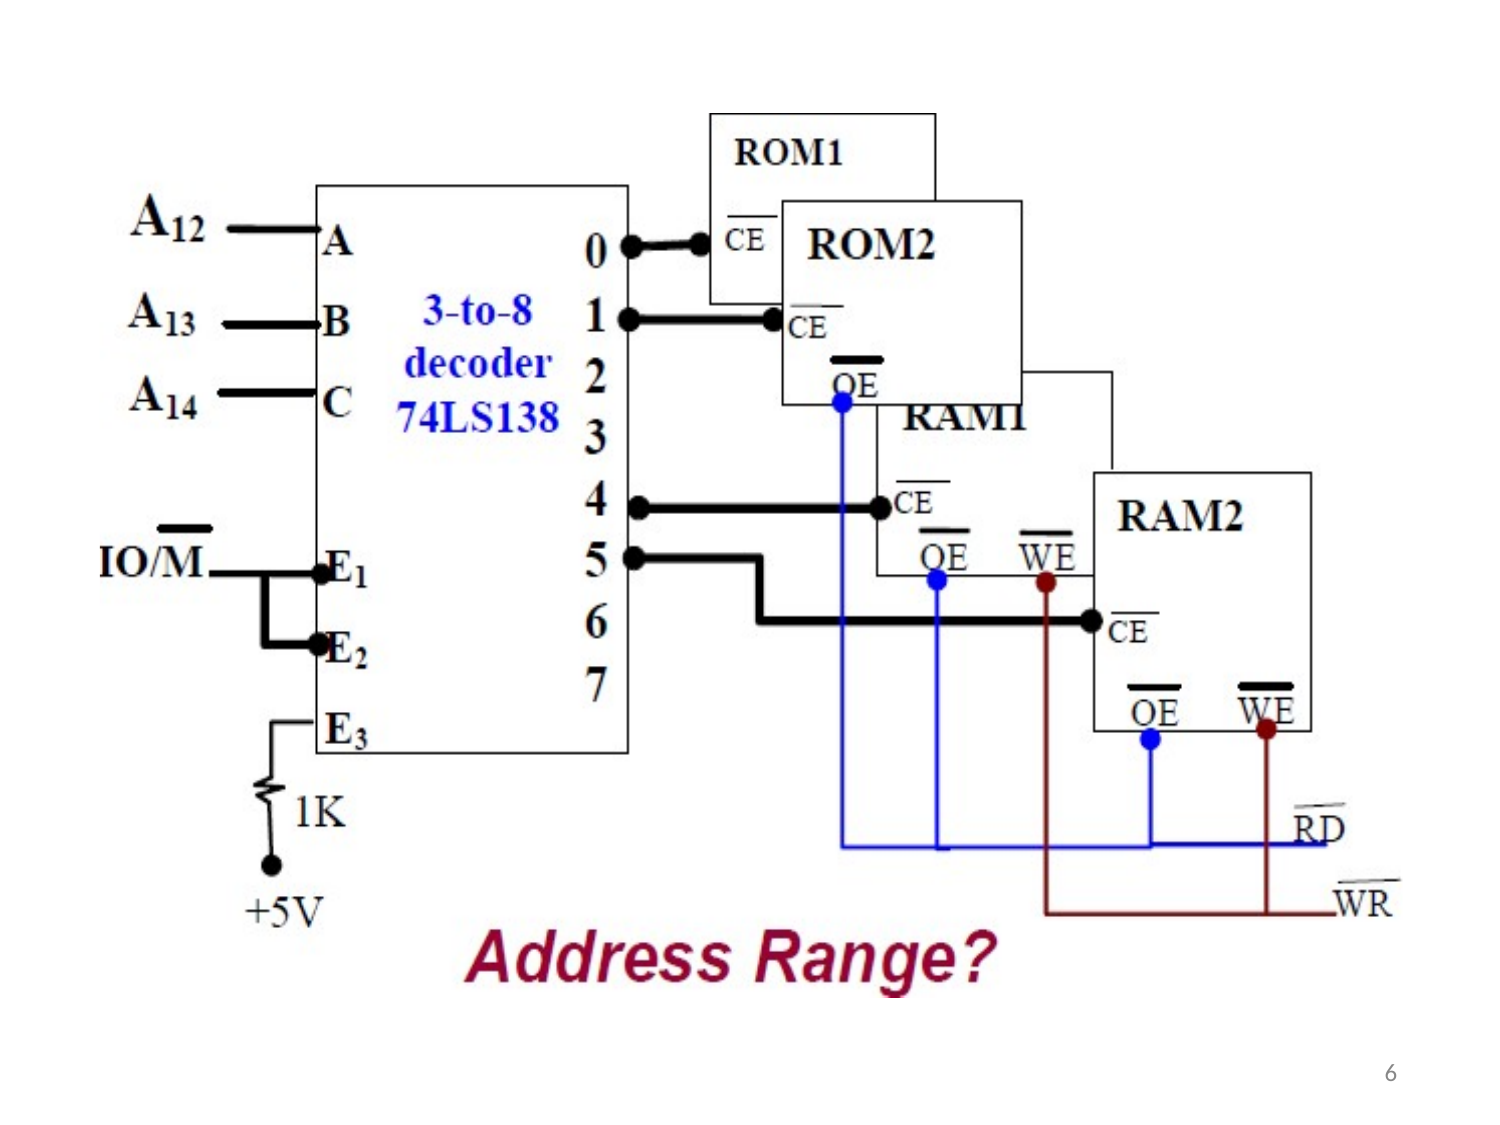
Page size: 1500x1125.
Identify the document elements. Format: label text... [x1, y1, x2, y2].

text_box [99, 113, 1403, 998]
slide_number 10 [1380, 1060, 1415, 1125]
